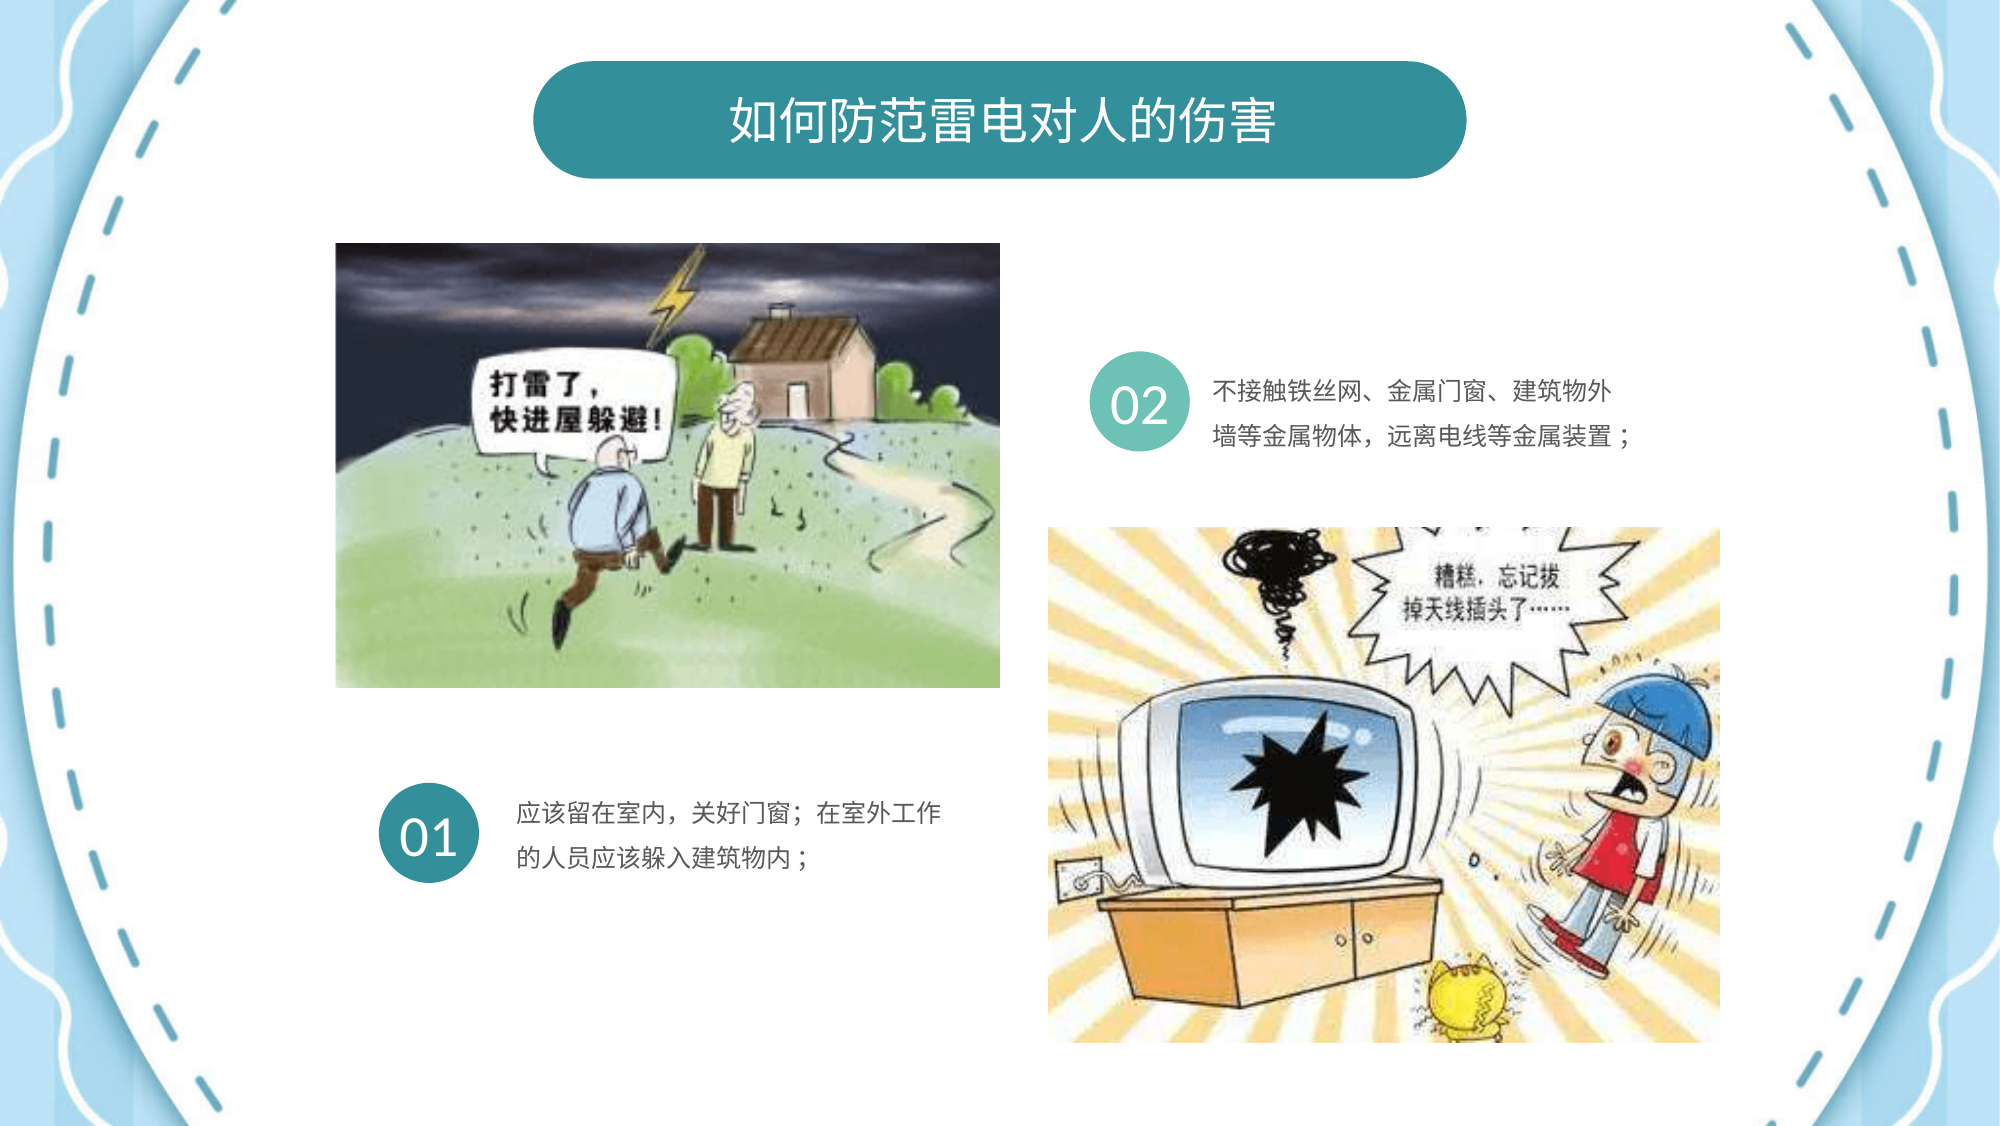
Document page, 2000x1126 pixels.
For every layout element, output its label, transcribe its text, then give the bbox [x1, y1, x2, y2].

text_box 不接触铁丝网、金属门窗、建筑物外墙等金属物体，远离电线等金属装置 ； [1212, 360, 1632, 451]
picture [0, 0, 2000, 1126]
text_box 应该留在室内，关好门窗；在室外工作的人员应该躲入建筑物内 ； [516, 782, 956, 873]
text_box 02 [1087, 349, 1192, 454]
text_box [533, 60, 1467, 179]
text_box 01 [376, 780, 482, 886]
